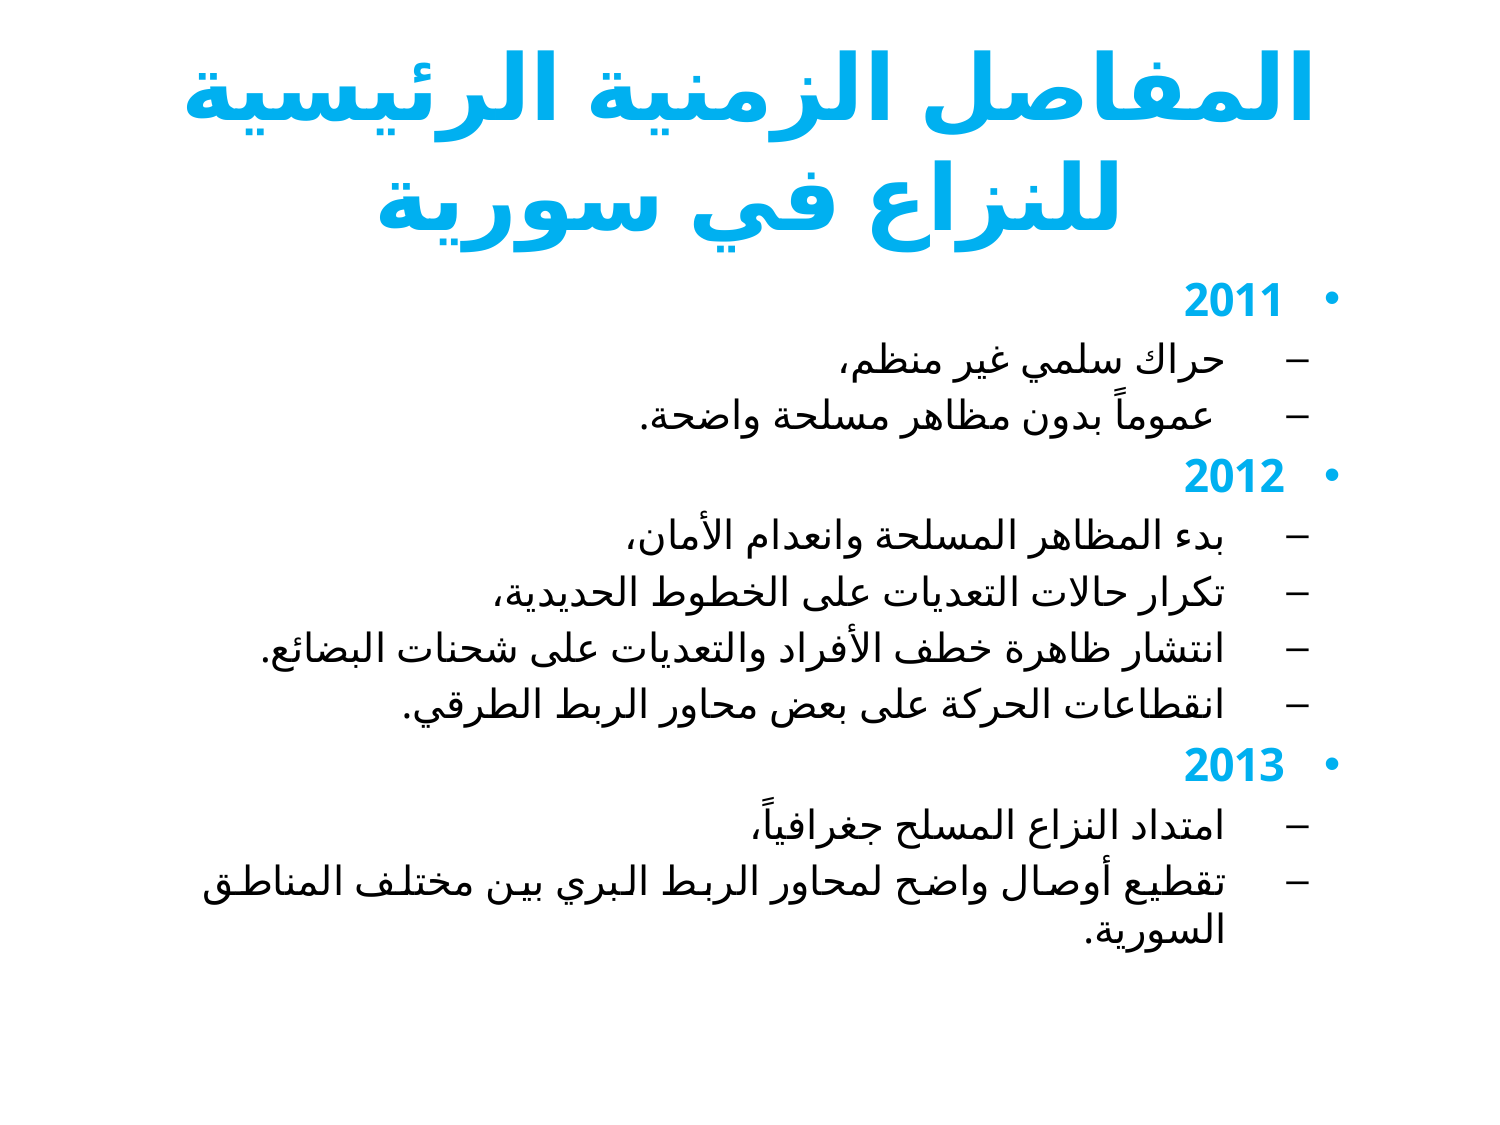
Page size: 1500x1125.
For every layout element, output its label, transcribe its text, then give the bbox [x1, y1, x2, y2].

title المفاصل الزمنية الرئيسية للنزاع في سورية [75, 45, 1425, 233]
list 2011 حراك سلمي غير منظم، عموماً بدون مظاهر مسلحة واضحة. 2012 بدء المظاهر المسلحة وانعدام الأمان، تكرار حالات التعديات على الخطوط الحديدية، انتشار ظاهرة خطف الأفراد والتعديات على شحنات البضائع. انقطاعات الحركة على بعض محاور الربط الطرقي. 2013 امتداد النزاع المسلح جغرافياً، تقطيع أوصال واضح لمحاور الربط البري بين مختلف المناطق السورية. [187, 262, 1350, 963]
